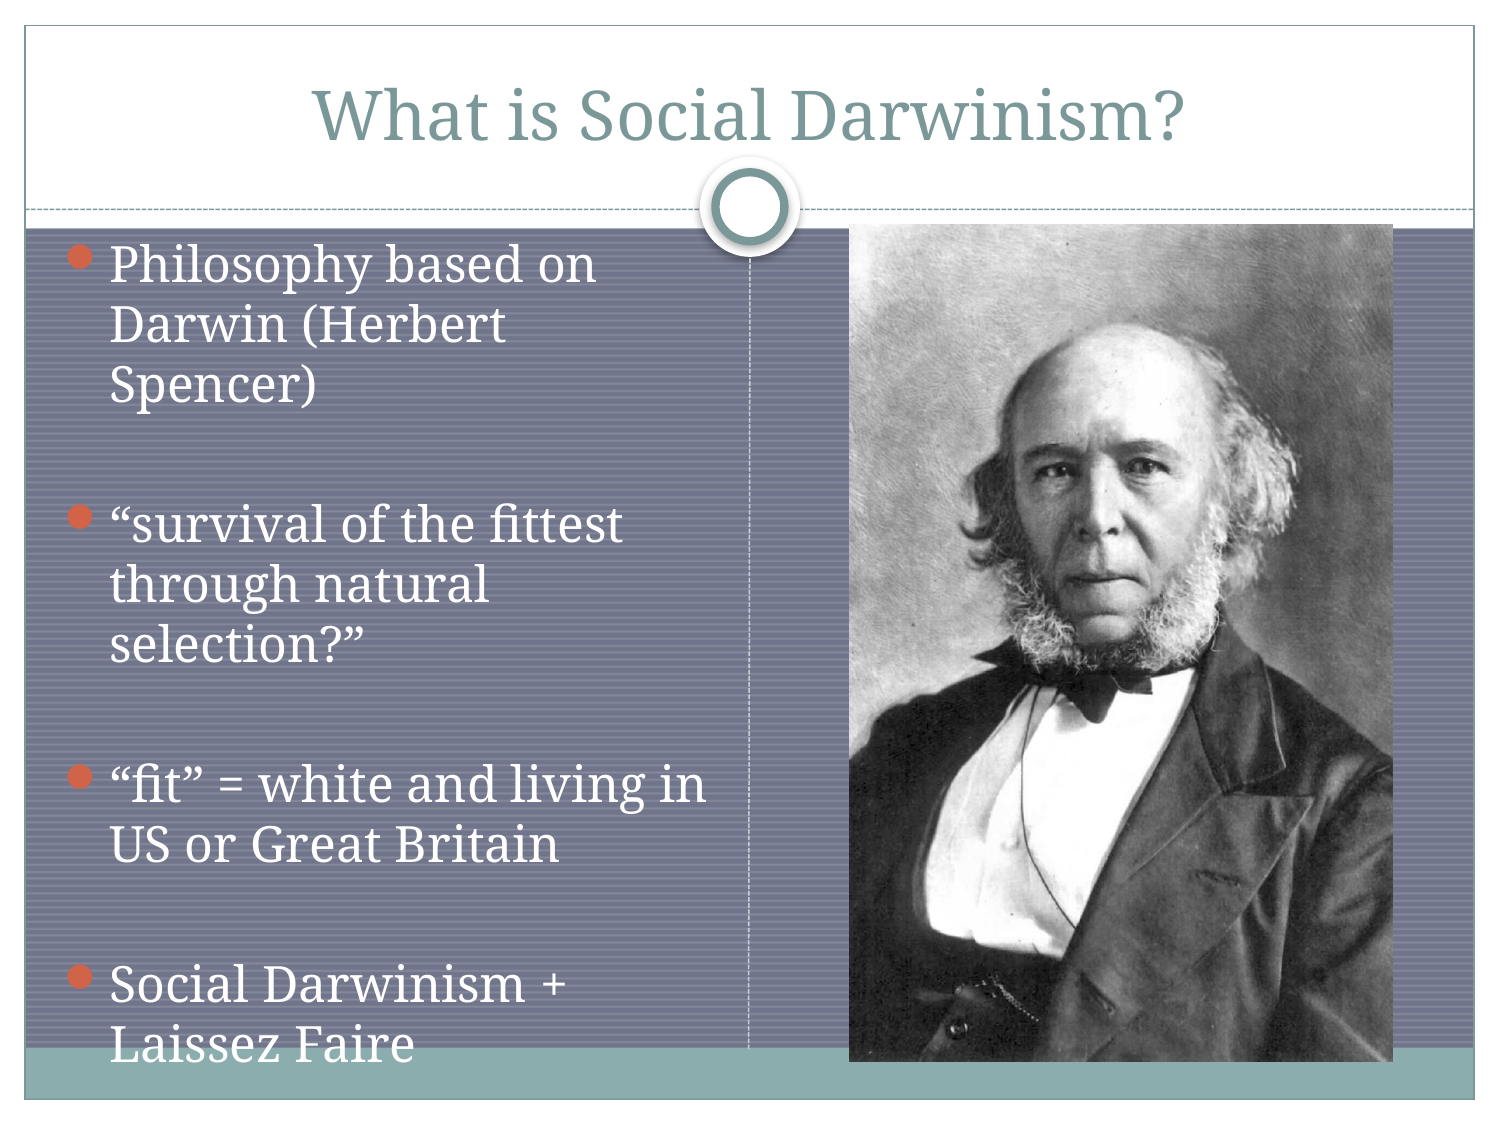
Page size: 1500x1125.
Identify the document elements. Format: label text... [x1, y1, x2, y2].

list Philosophy based on Darwin (Herbert Spencer) “survival of the fittest through natural selection?” “fit” = white and living in US or Great Britain Social Darwinism + Laissez Faire [49, 224, 738, 1075]
picture [849, 224, 1393, 1062]
title What is Social Darwinism? [49, 37, 1450, 162]
